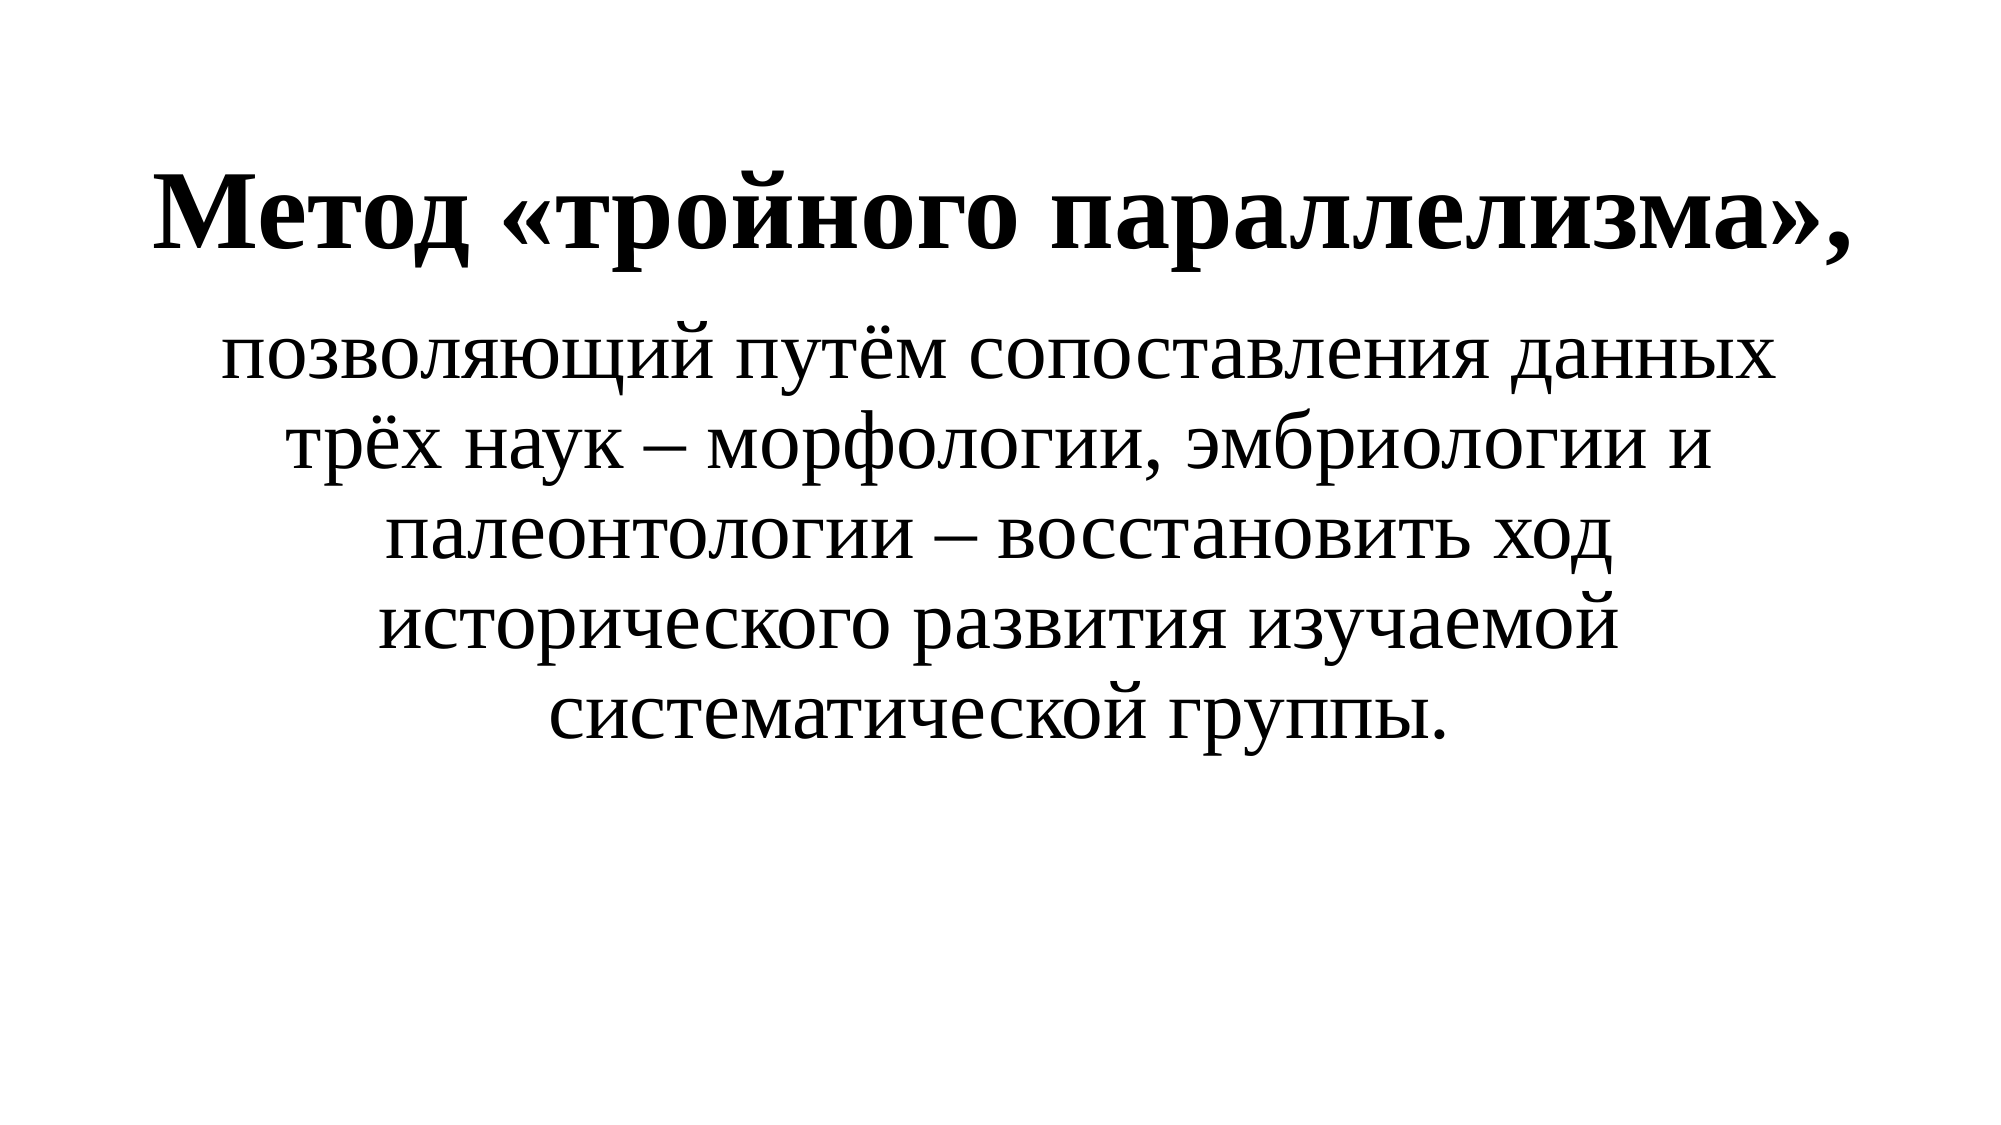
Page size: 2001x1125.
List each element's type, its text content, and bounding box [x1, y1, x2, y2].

title Метод «тройного параллелизма», [137, 124, 2000, 300]
list позволяющий путём сопоставления данных трёх наук – морфологии, эмбриологии и палеонтологии – восстановить ход исторического развития изучаемой систематической группы. [137, 299, 1863, 1014]
